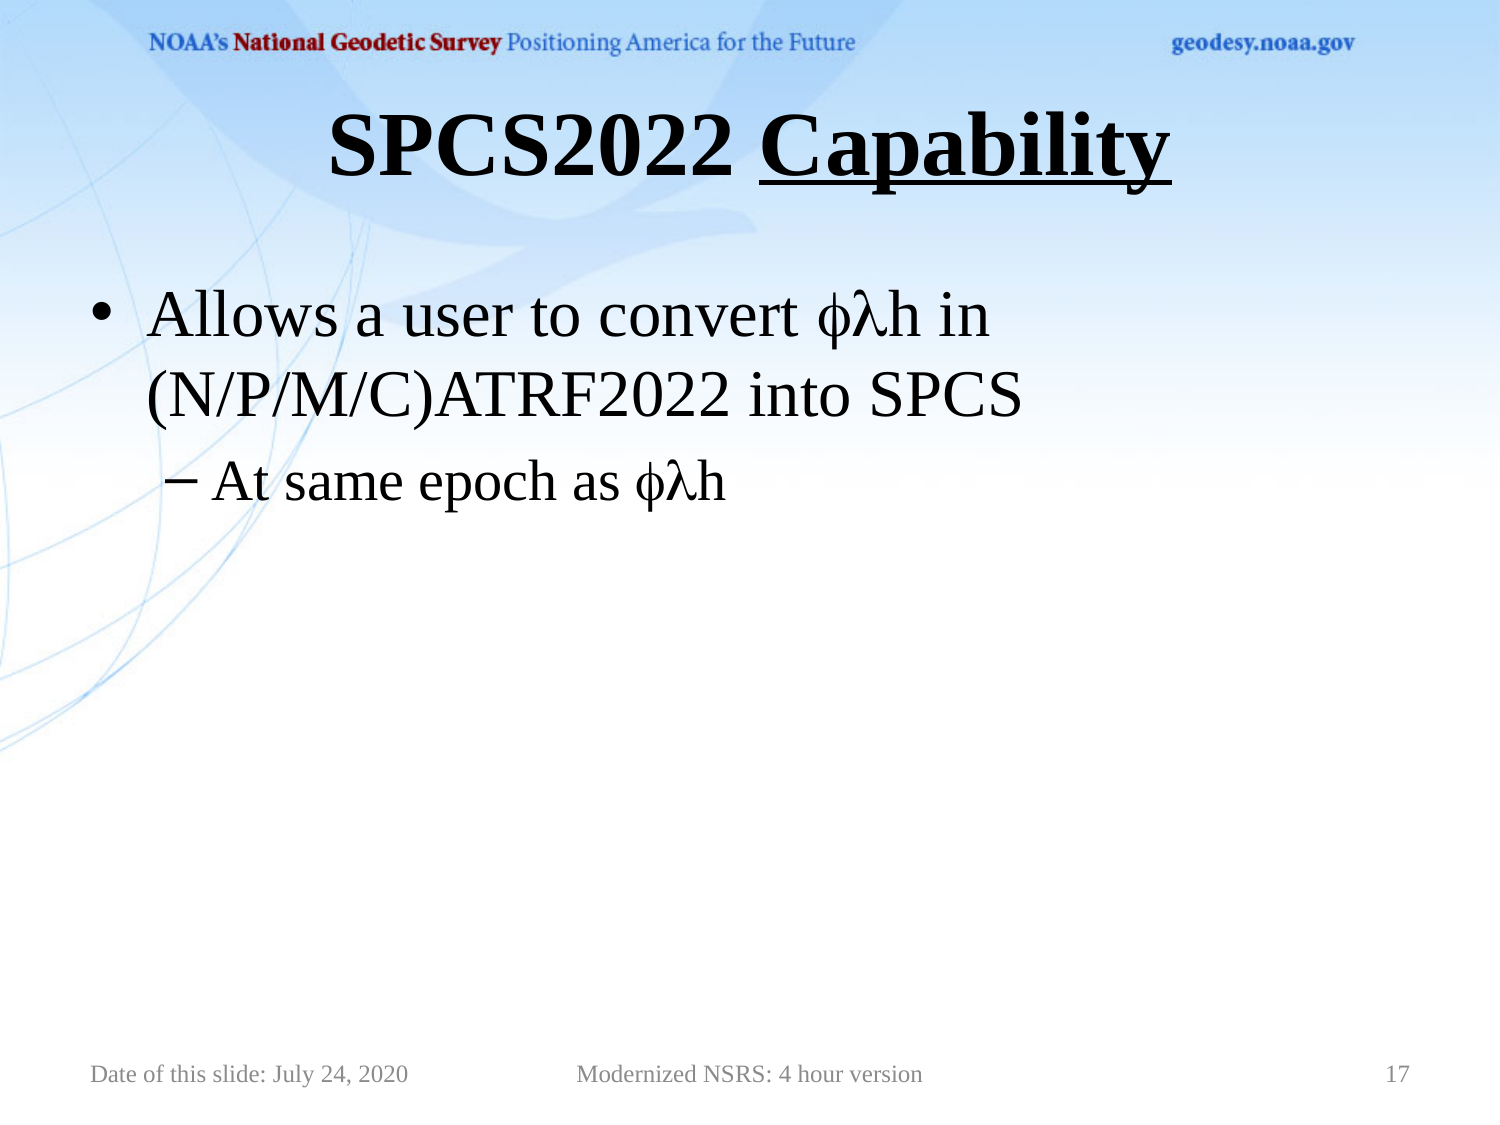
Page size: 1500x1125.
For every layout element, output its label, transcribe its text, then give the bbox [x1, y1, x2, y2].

picture [0, 0, 1500, 1125]
title SPCS2022 Capability [75, 45, 1425, 233]
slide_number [75, 1042, 425, 1103]
footer Modernized NSRS: 4 hour version [512, 1042, 988, 1103]
list Allows a user to convert flh in (N/P/M/C)ATRF2022 into SPCS At same epoch as flh [75, 262, 1425, 1005]
slide_number 17 [1074, 1042, 1425, 1103]
